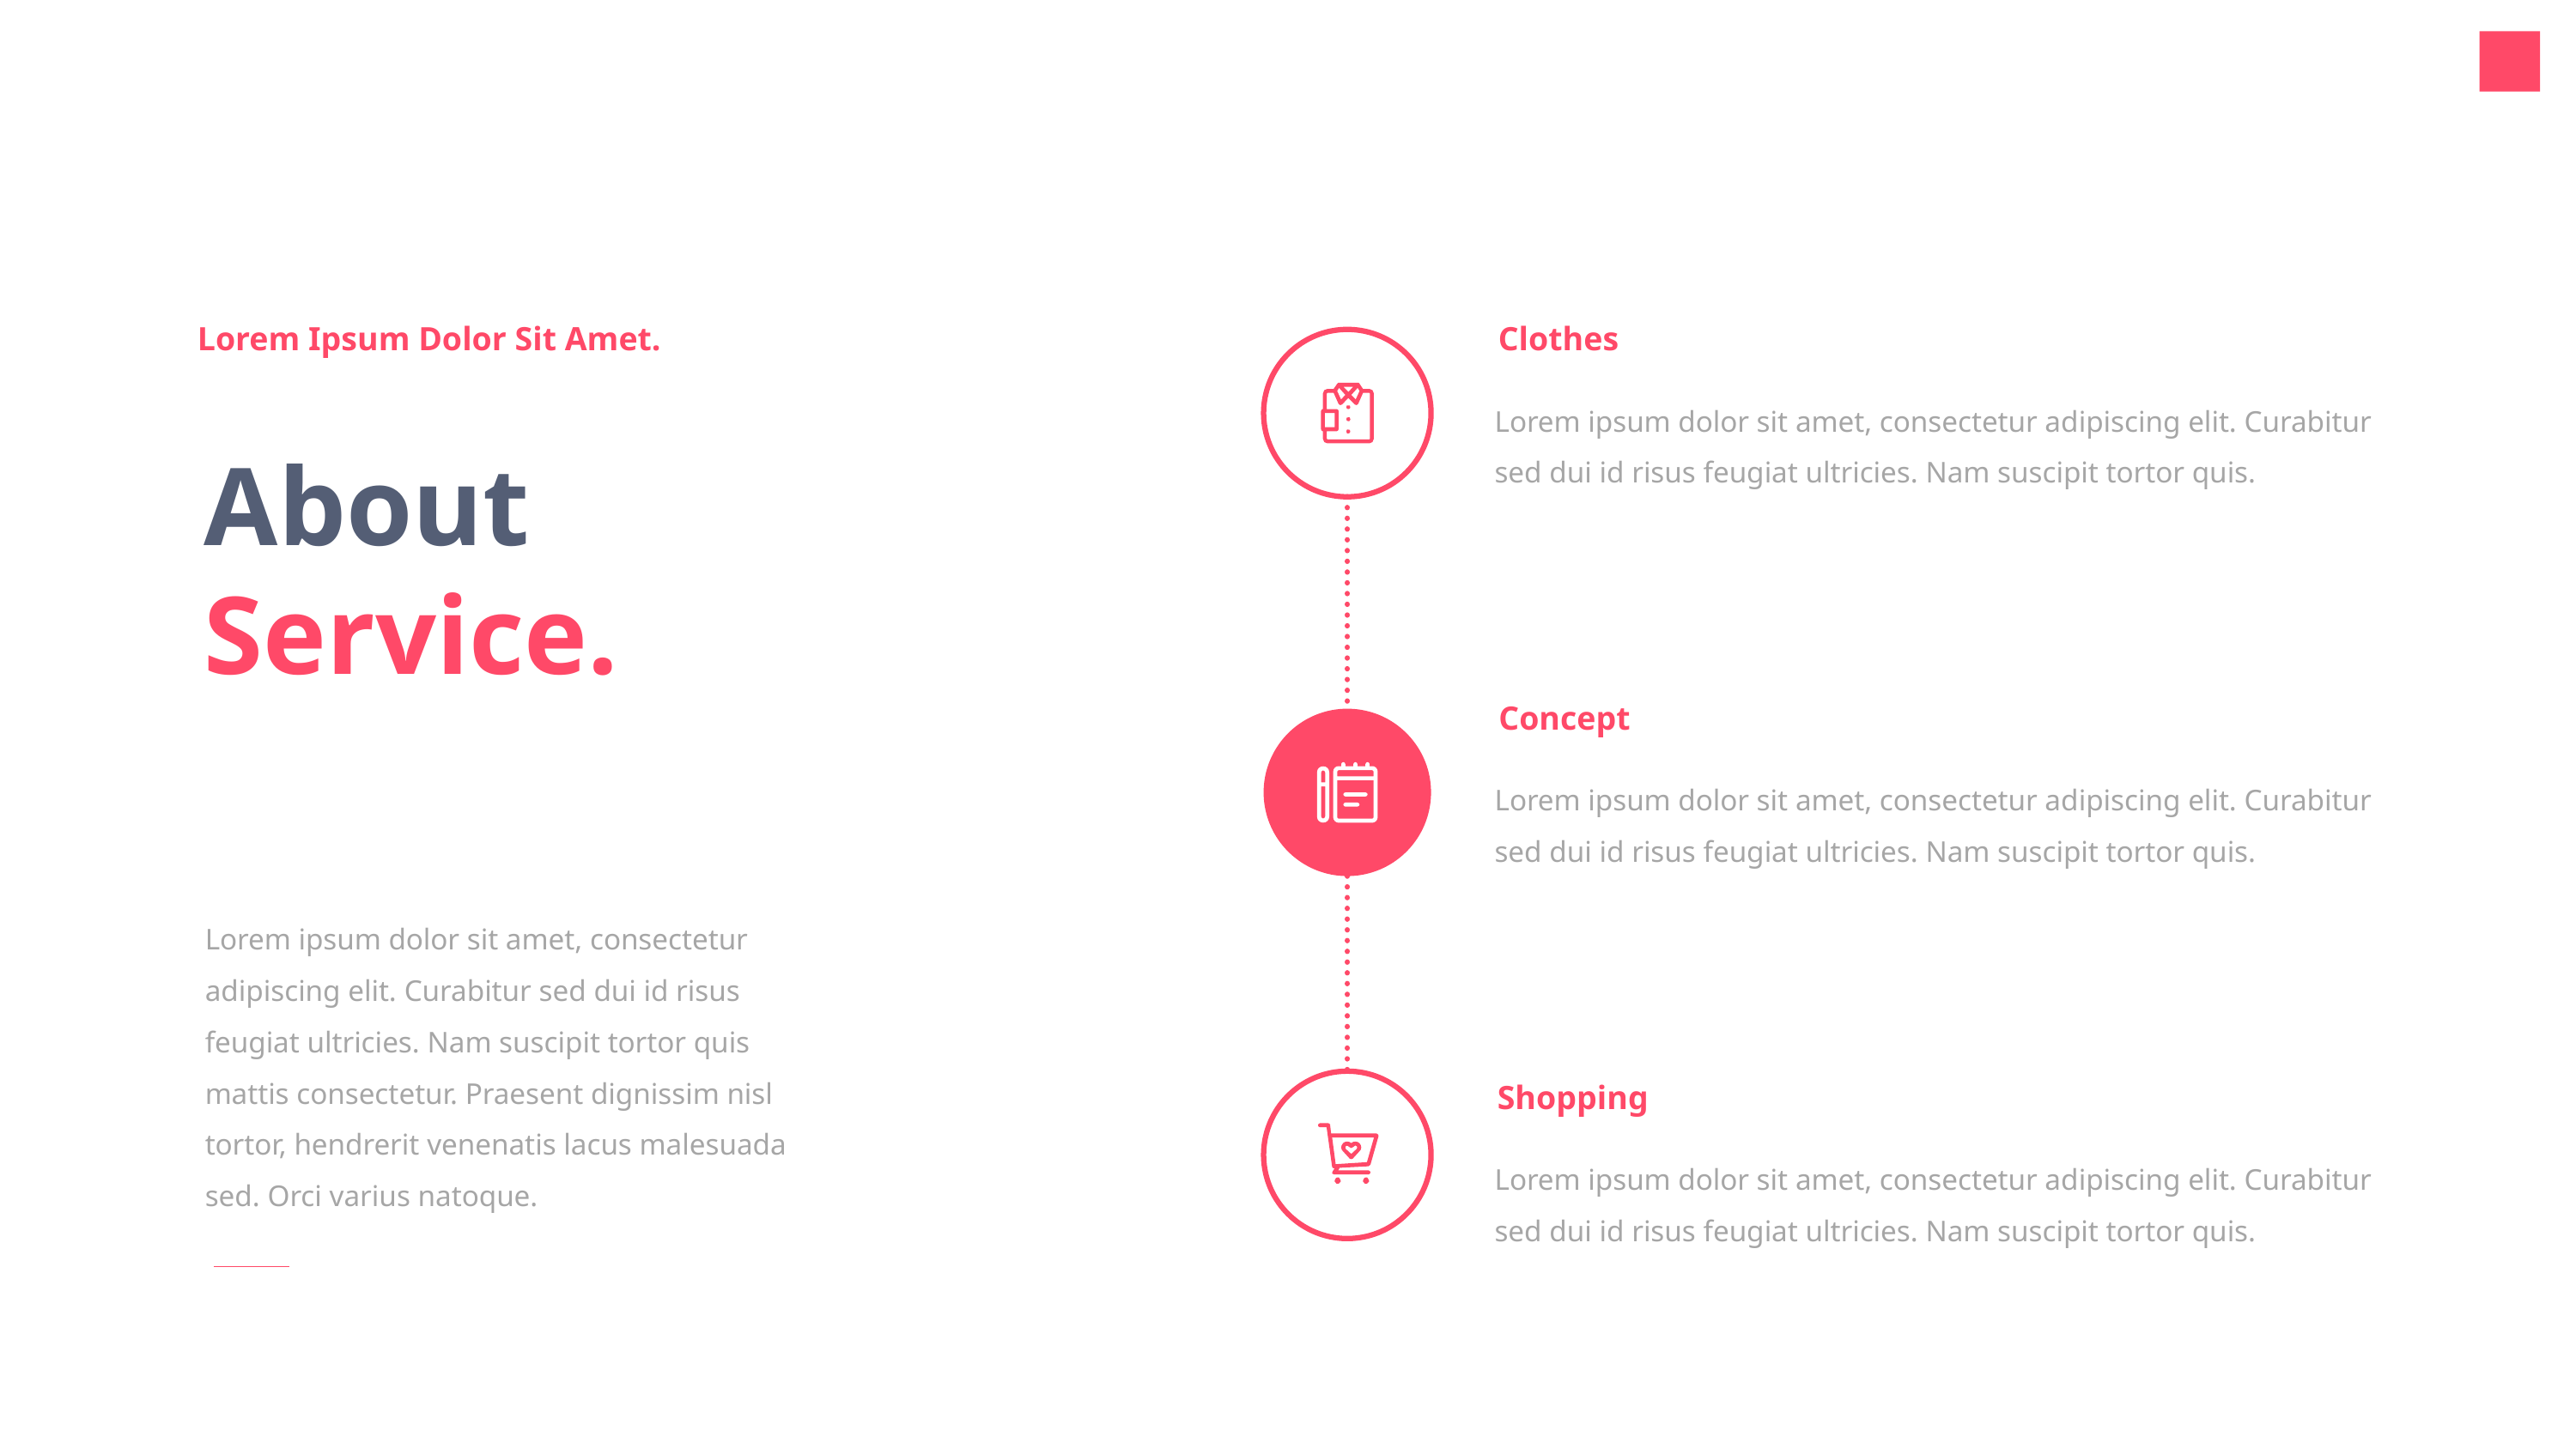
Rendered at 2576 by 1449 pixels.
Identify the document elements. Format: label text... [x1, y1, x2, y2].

text_box About Service. [191, 431, 632, 702]
text_box Lorem ipsum dolor sit amet, consectetur adipiscing elit. Curabitur sed dui id risus feugiat ultricies. Nam suscipit tortor quis mattis consectetur. Praesent dignissim nisl tortor, hendrerit venenatis lacus malesuada sed. Orci varius natoque. [192, 897, 801, 1219]
text_box Lorem Ipsum Dolor Sit Amet. [185, 312, 674, 364]
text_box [1263, 1070, 2383, 1256]
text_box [1263, 691, 2383, 876]
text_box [1263, 312, 2383, 497]
text_box [2479, 30, 2541, 93]
